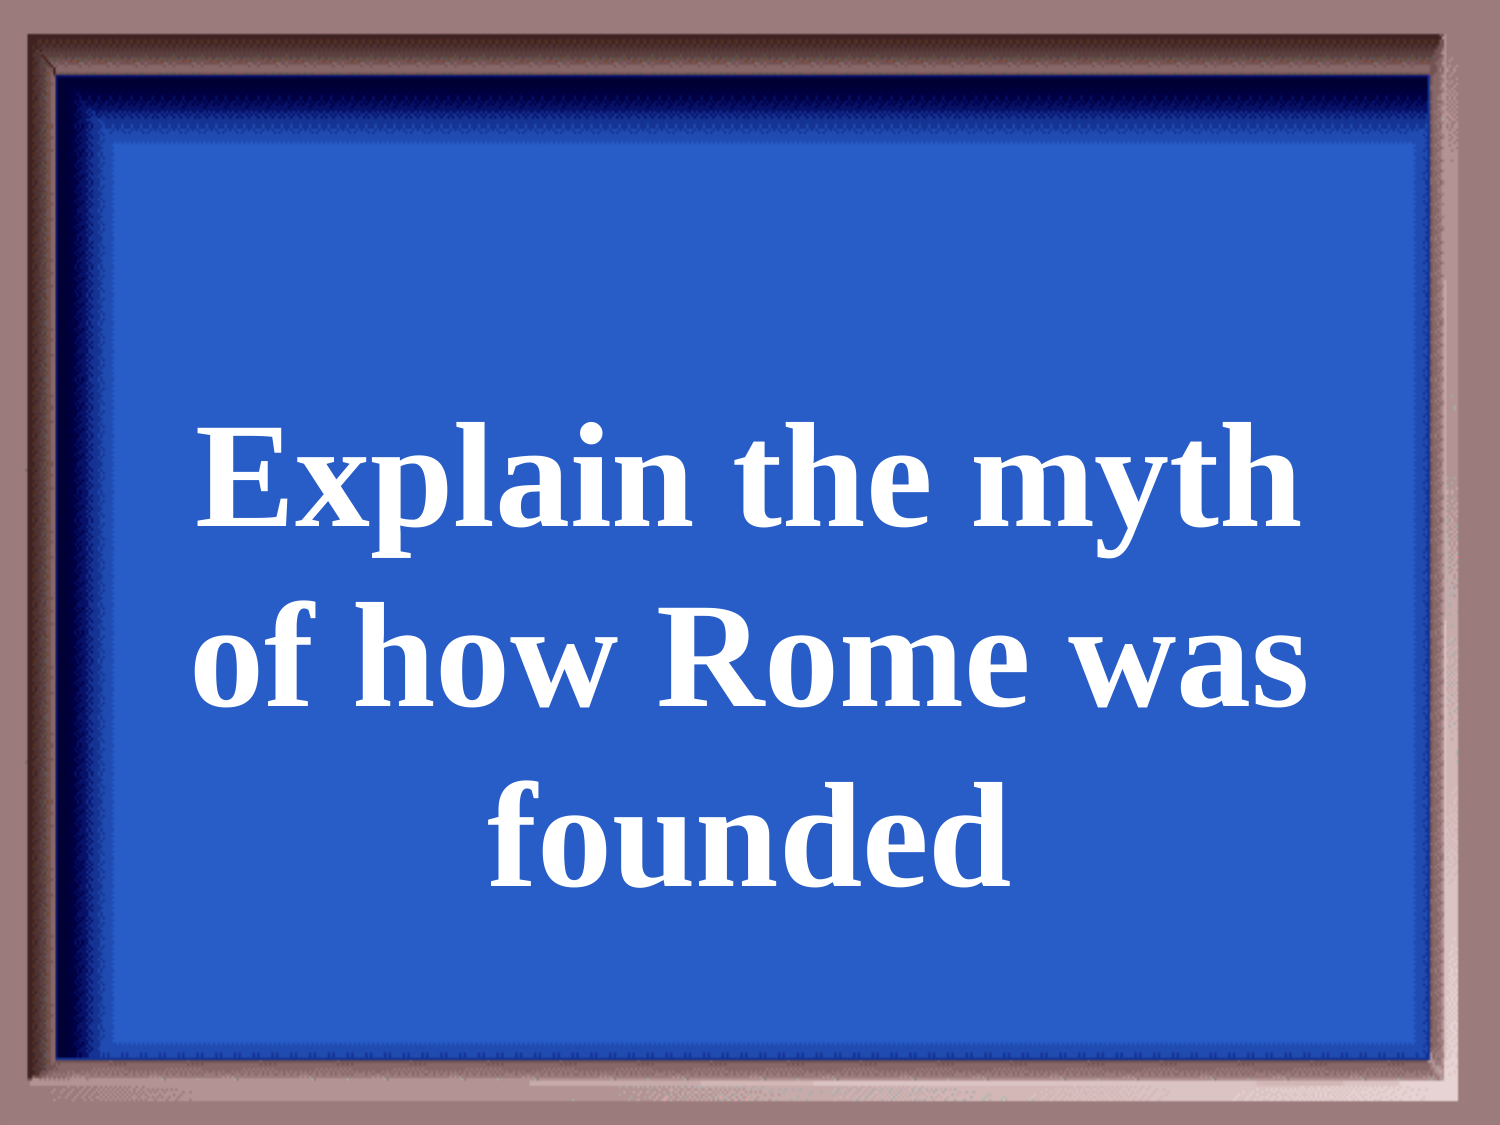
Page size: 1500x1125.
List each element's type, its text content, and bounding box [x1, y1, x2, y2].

picture [0, 0, 1500, 1125]
title Explain the myth of how Rome was founded [112, 462, 1388, 650]
